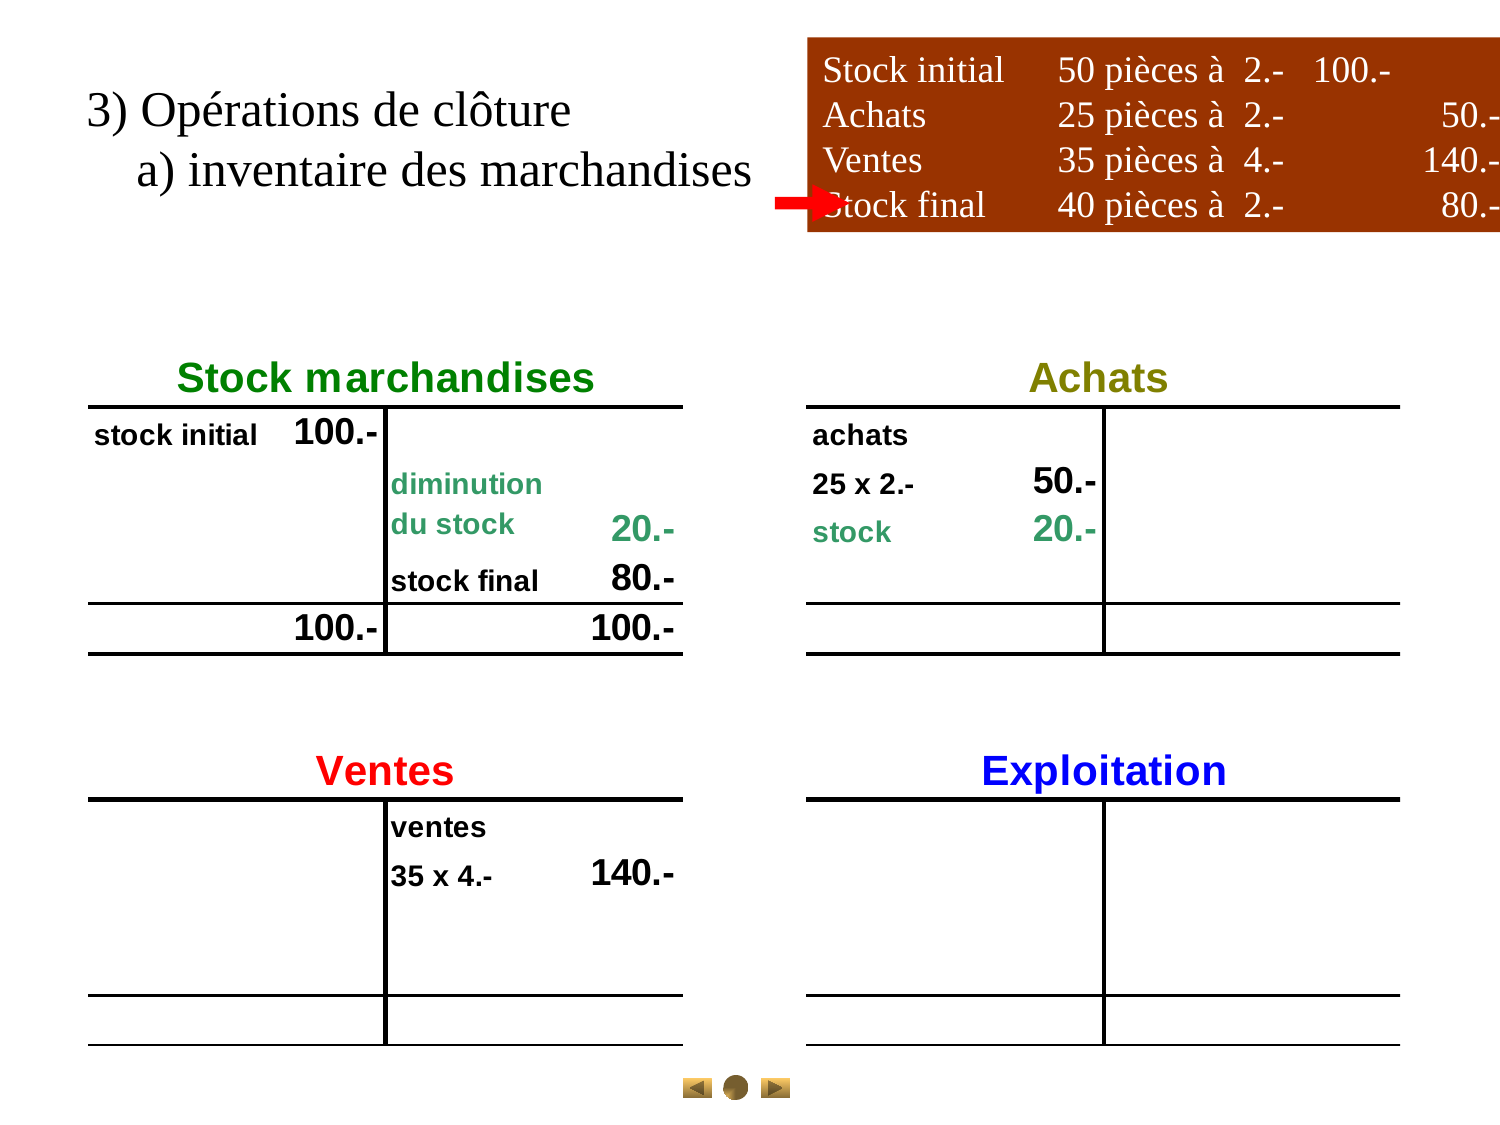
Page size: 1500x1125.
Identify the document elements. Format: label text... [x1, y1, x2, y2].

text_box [87, 349, 1402, 1048]
text_box [774, 196, 850, 210]
text_box 3) Opérations de clôture a) inventaire des marchandises [71, 69, 768, 204]
text_box Stock initial 50 pièces à 2.- 100.- Achats 25 pièces à 2.- 50.- Ventes 35 pièces à 4.- 140.- Stock final 40 pièces à 2.- 80.- [807, 37, 1500, 233]
